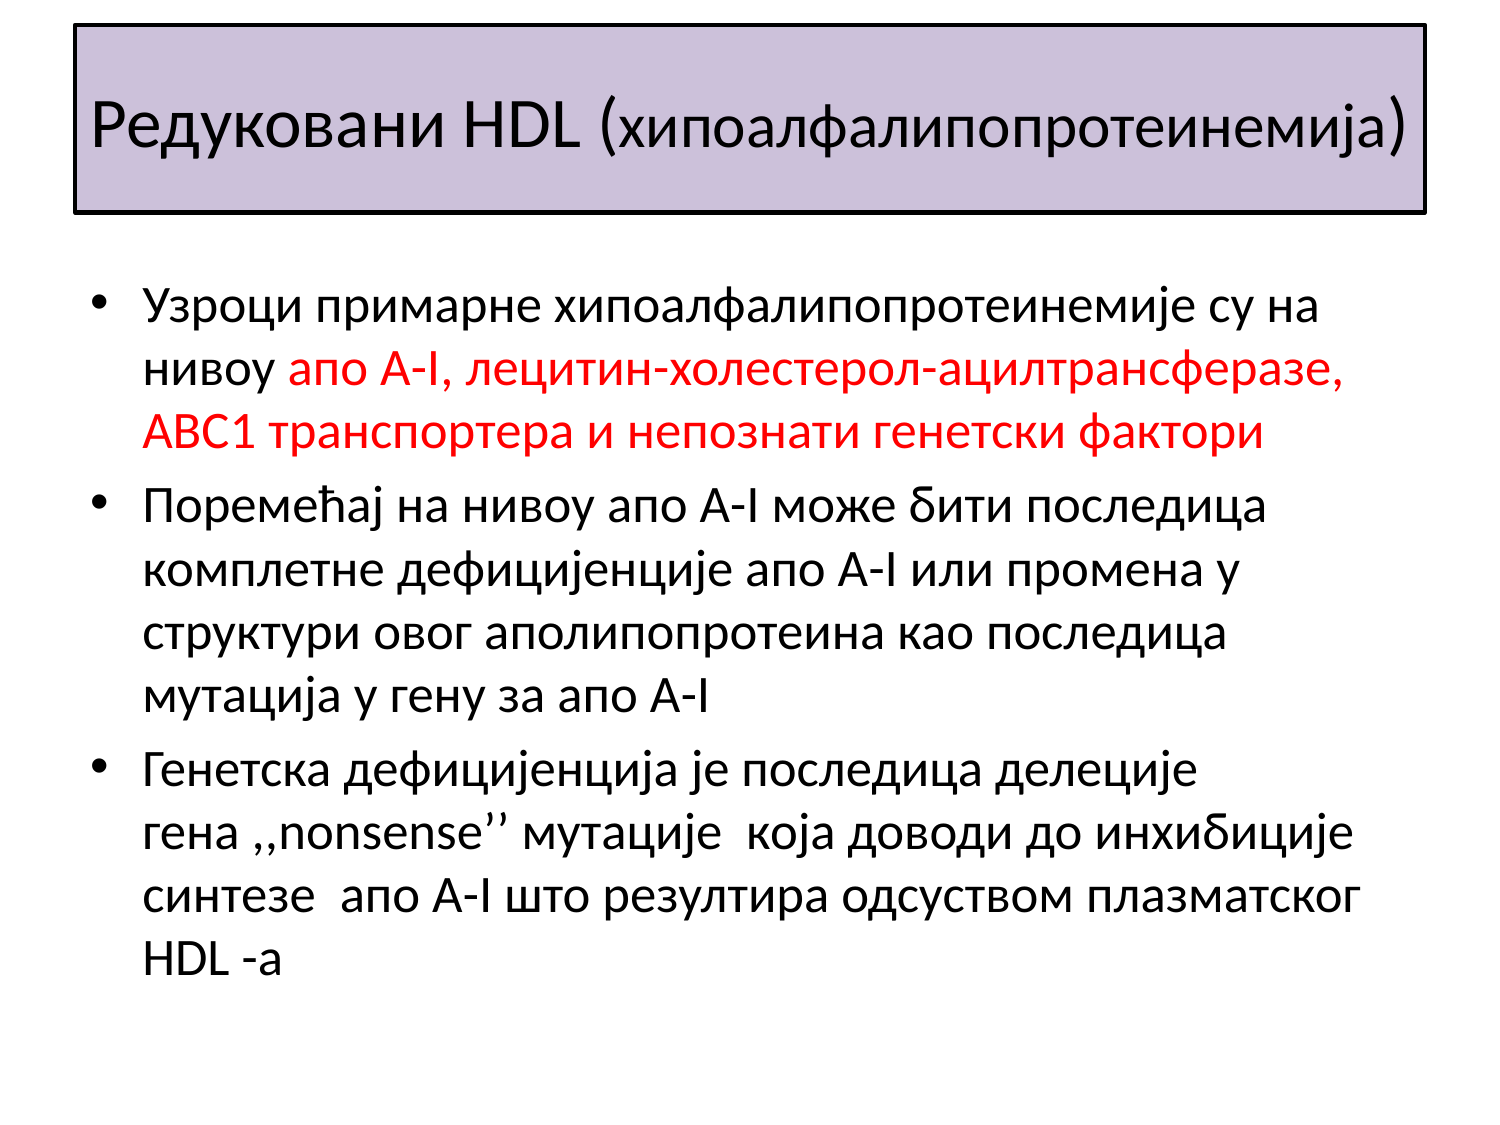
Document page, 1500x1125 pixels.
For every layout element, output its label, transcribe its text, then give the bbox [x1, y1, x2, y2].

list Узроци примарне хипоалфалипопротеинемије су на нивоу апо А-I, лецитин-холестерол-ацилтрансферазе, ABC1 транспортера и непознати генетски фактори Поремећај на нивоу апо А-I може бити последица комплетне дефицијенције апо А-I или промена у структури овог аполипопротеина као последица мутација у гену за апо А-I Генетска дефицијенција је последица делеције гена ,,nonsense’’ мутације која доводи до инхибиције синтезе апо А-I што резултира одсуством плазматског HDL -a [75, 262, 1425, 1005]
title Редуковани HDL (хипоалфалипопротеинемија) [73, 23, 1427, 215]
